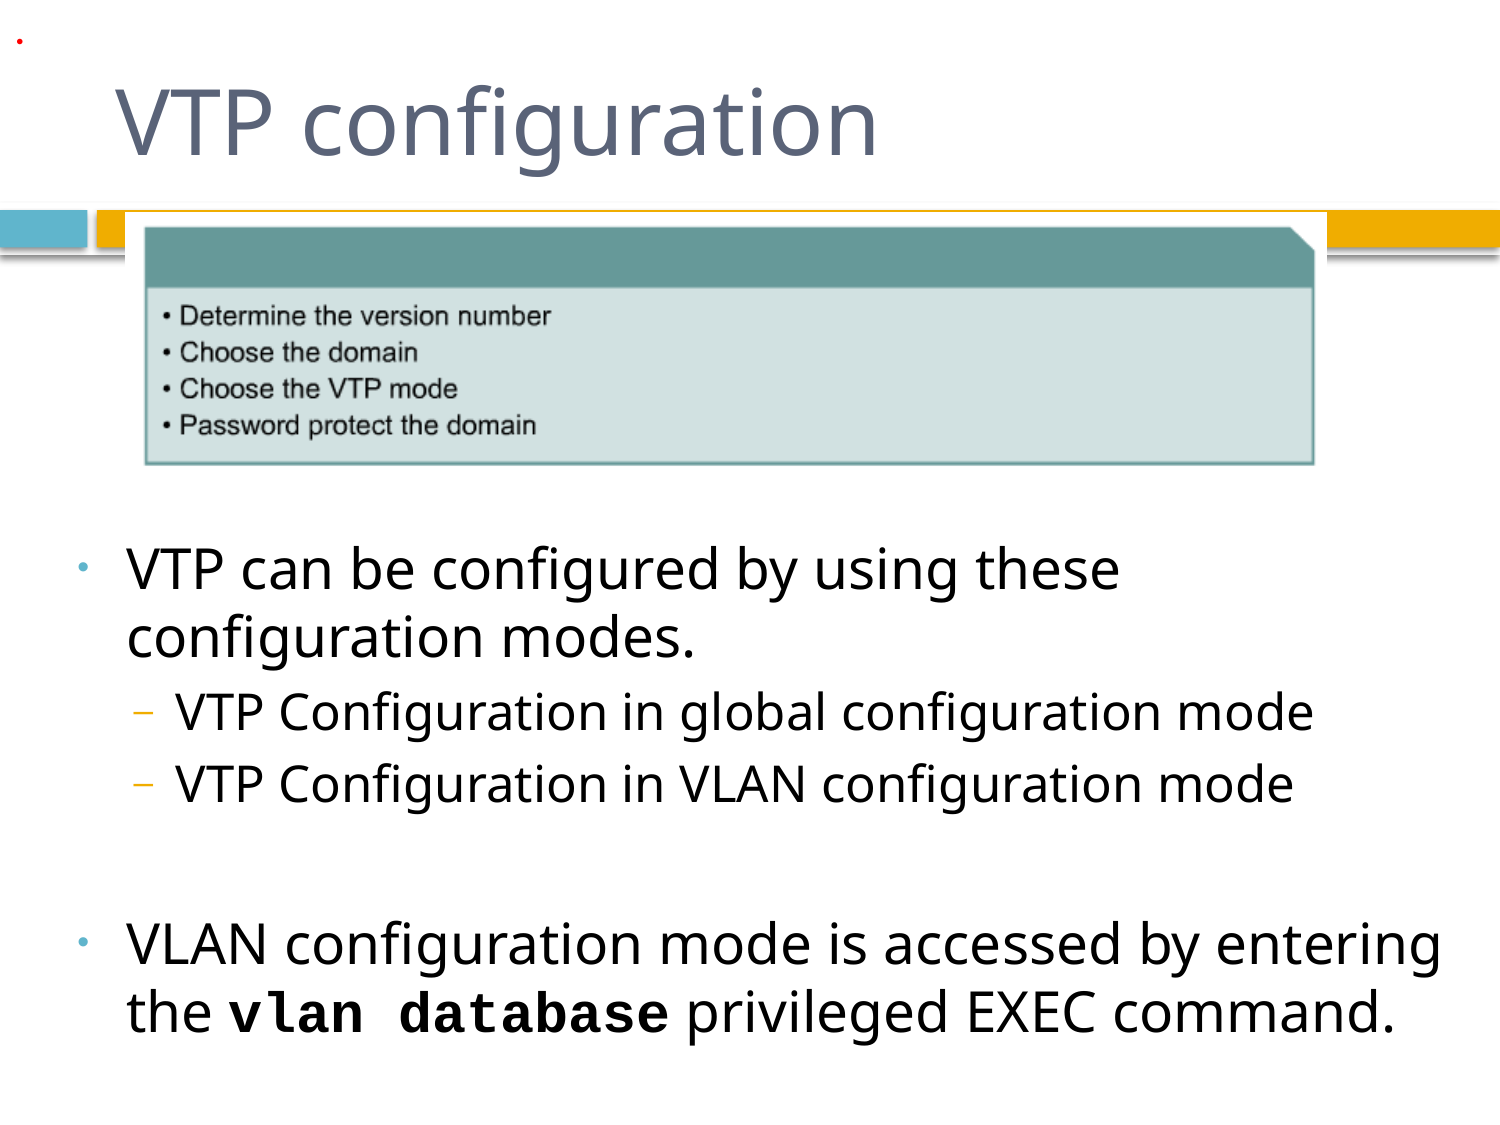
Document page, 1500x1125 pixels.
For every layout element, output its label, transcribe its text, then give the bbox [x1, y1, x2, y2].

text_box . [0, 0, 50, 60]
list VTP can be configured by using these configuration modes. VTP Configuration in global configuration mode VTP Configuration in VLAN configuration mode VLAN configuration mode is accessed by entering the vlan database privileged EXEC command. [62, 525, 1463, 1075]
title VTP configuration [100, 37, 1438, 200]
picture [124, 212, 1327, 477]
